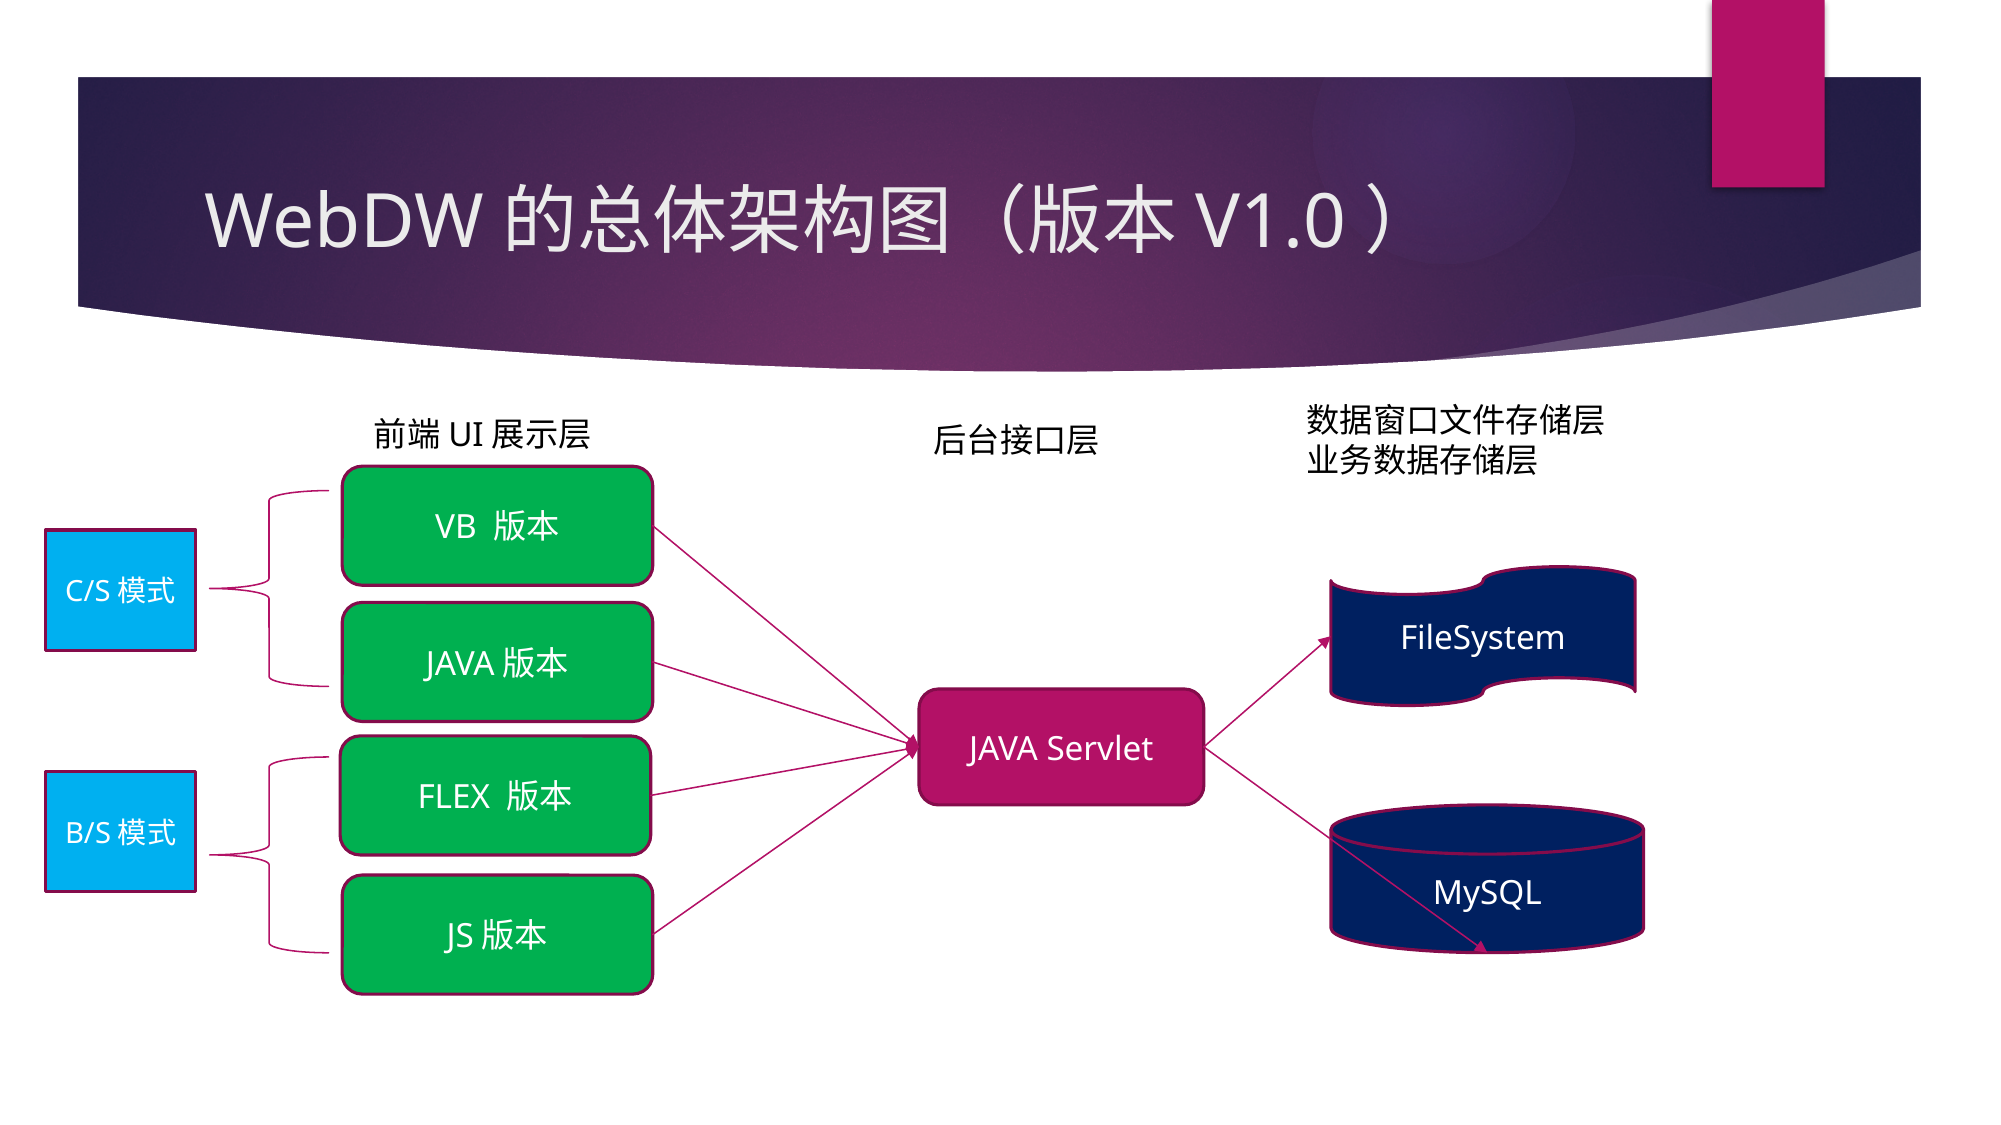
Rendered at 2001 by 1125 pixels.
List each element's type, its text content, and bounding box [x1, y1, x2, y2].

title WebDW的总体架构图（版本V1.0） [189, 159, 1627, 276]
text_box C/S模式 [44, 528, 197, 652]
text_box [652, 661, 920, 746]
text_box 数据窗口文件存储层 业务数据存储层 [1291, 391, 1761, 487]
text_box JS版本 [340, 873, 655, 996]
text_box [652, 525, 920, 661]
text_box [1203, 635, 1332, 746]
text_box JAVA版本 [340, 600, 646, 724]
text_box VB 版本 [340, 464, 655, 587]
text_box [208, 489, 330, 688]
text_box FileSystem [1329, 565, 1637, 708]
text_box FLEX 版本 [338, 734, 646, 857]
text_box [1203, 746, 1332, 880]
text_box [652, 746, 920, 935]
text_box 后台接口层 [918, 411, 1234, 467]
text_box MySQL [1329, 803, 1646, 955]
text_box JAVA Servlet [924, 687, 1197, 807]
text_box [208, 756, 330, 954]
text_box 前端UI展示层 [359, 405, 674, 461]
text_box B/S模式 [44, 770, 197, 893]
